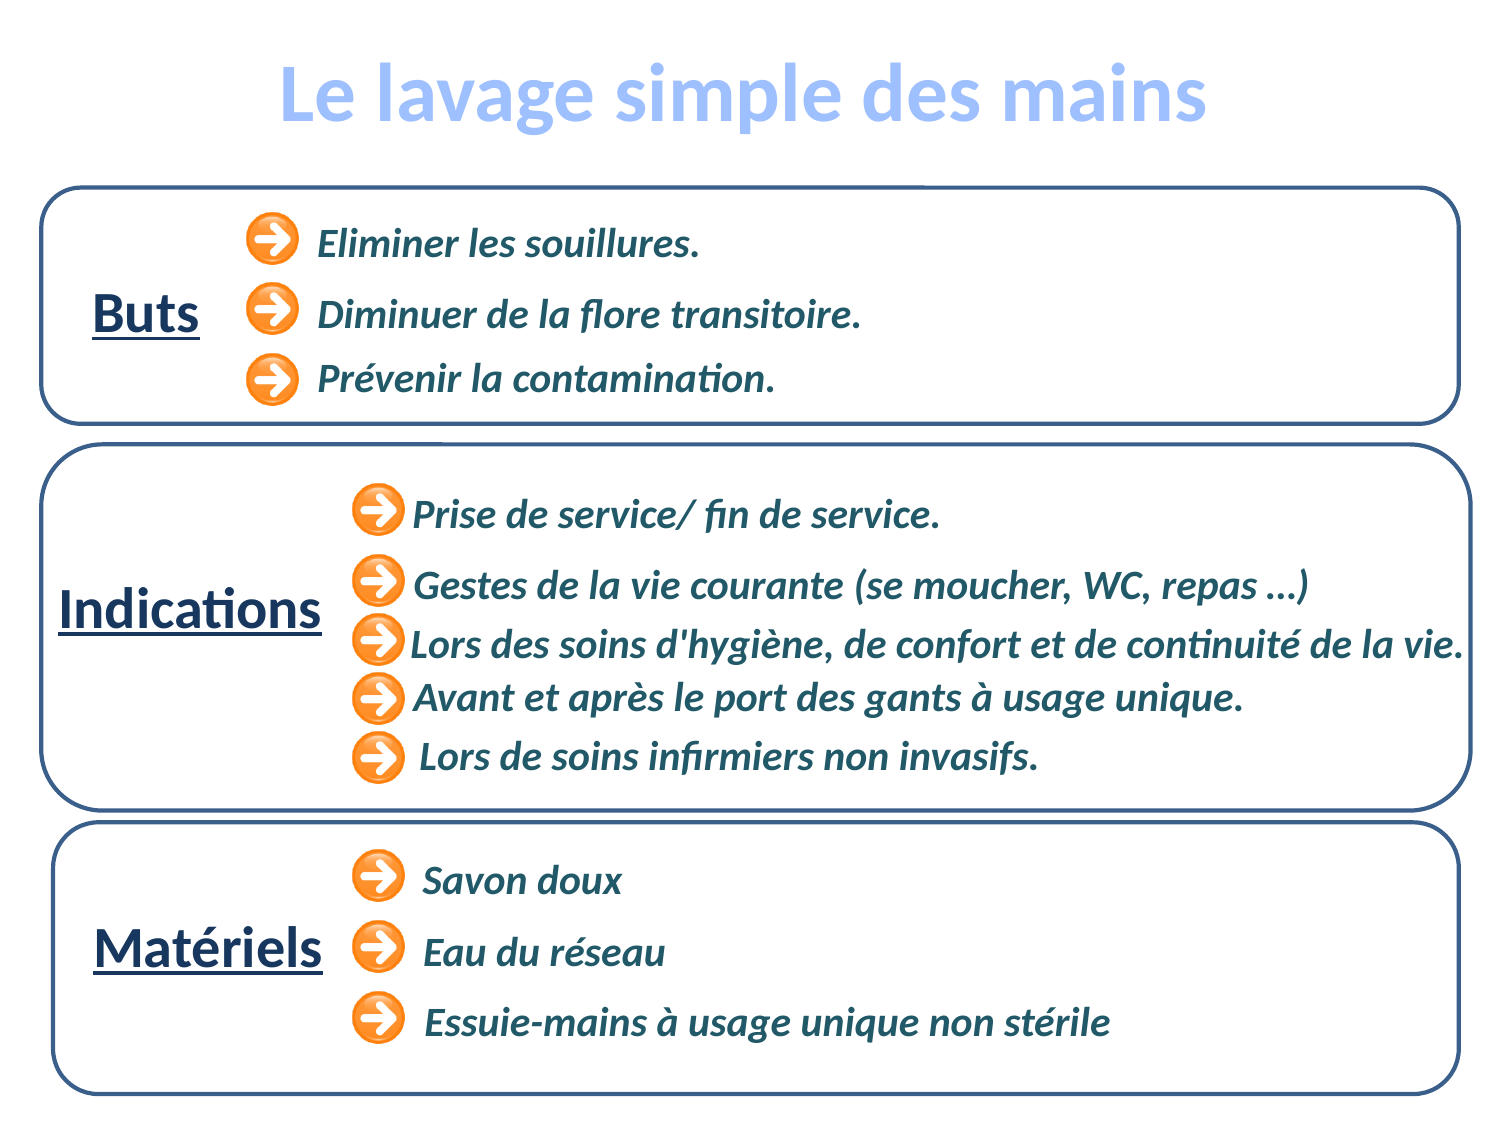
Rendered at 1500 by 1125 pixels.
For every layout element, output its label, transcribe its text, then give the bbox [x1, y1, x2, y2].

text_box [50, 820, 1461, 1097]
text_box [39, 442, 1473, 813]
text_box Eau du réseau [408, 916, 681, 982]
text_box Gestes de la vie courante (se moucher, WC, repas …) [408, 550, 1388, 609]
picture [241, 278, 302, 339]
text_box Prise de service/ fin de service. [408, 479, 958, 545]
text_box Lors de soins infirmiers non invasifs. [412, 721, 1056, 787]
picture [348, 916, 408, 977]
text_box Buts [77, 267, 215, 352]
text_box Savon doux [409, 846, 638, 911]
text_box Matériels [78, 901, 338, 987]
text_box Prévenir la contamination. [302, 343, 792, 409]
picture [348, 987, 408, 1047]
picture [348, 479, 408, 540]
text_box Eliminer les souillures. [303, 208, 717, 273]
text_box Avant et après le port des gants à usage unique. [412, 662, 1306, 727]
picture [348, 845, 408, 906]
picture [241, 207, 302, 268]
picture [348, 550, 408, 788]
text_box Le lavage simple des mains [100, 30, 1388, 146]
picture [241, 349, 302, 410]
text_box Indications [43, 562, 338, 648]
text_box Essuie-mains à usage unique non stérile [409, 987, 1126, 1053]
text_box Lors des soins d'hygiène, de confort et de continuité de la vie. [412, 609, 1495, 675]
text_box [39, 185, 1461, 426]
text_box Diminuer de la flore transitoire. [302, 278, 878, 344]
